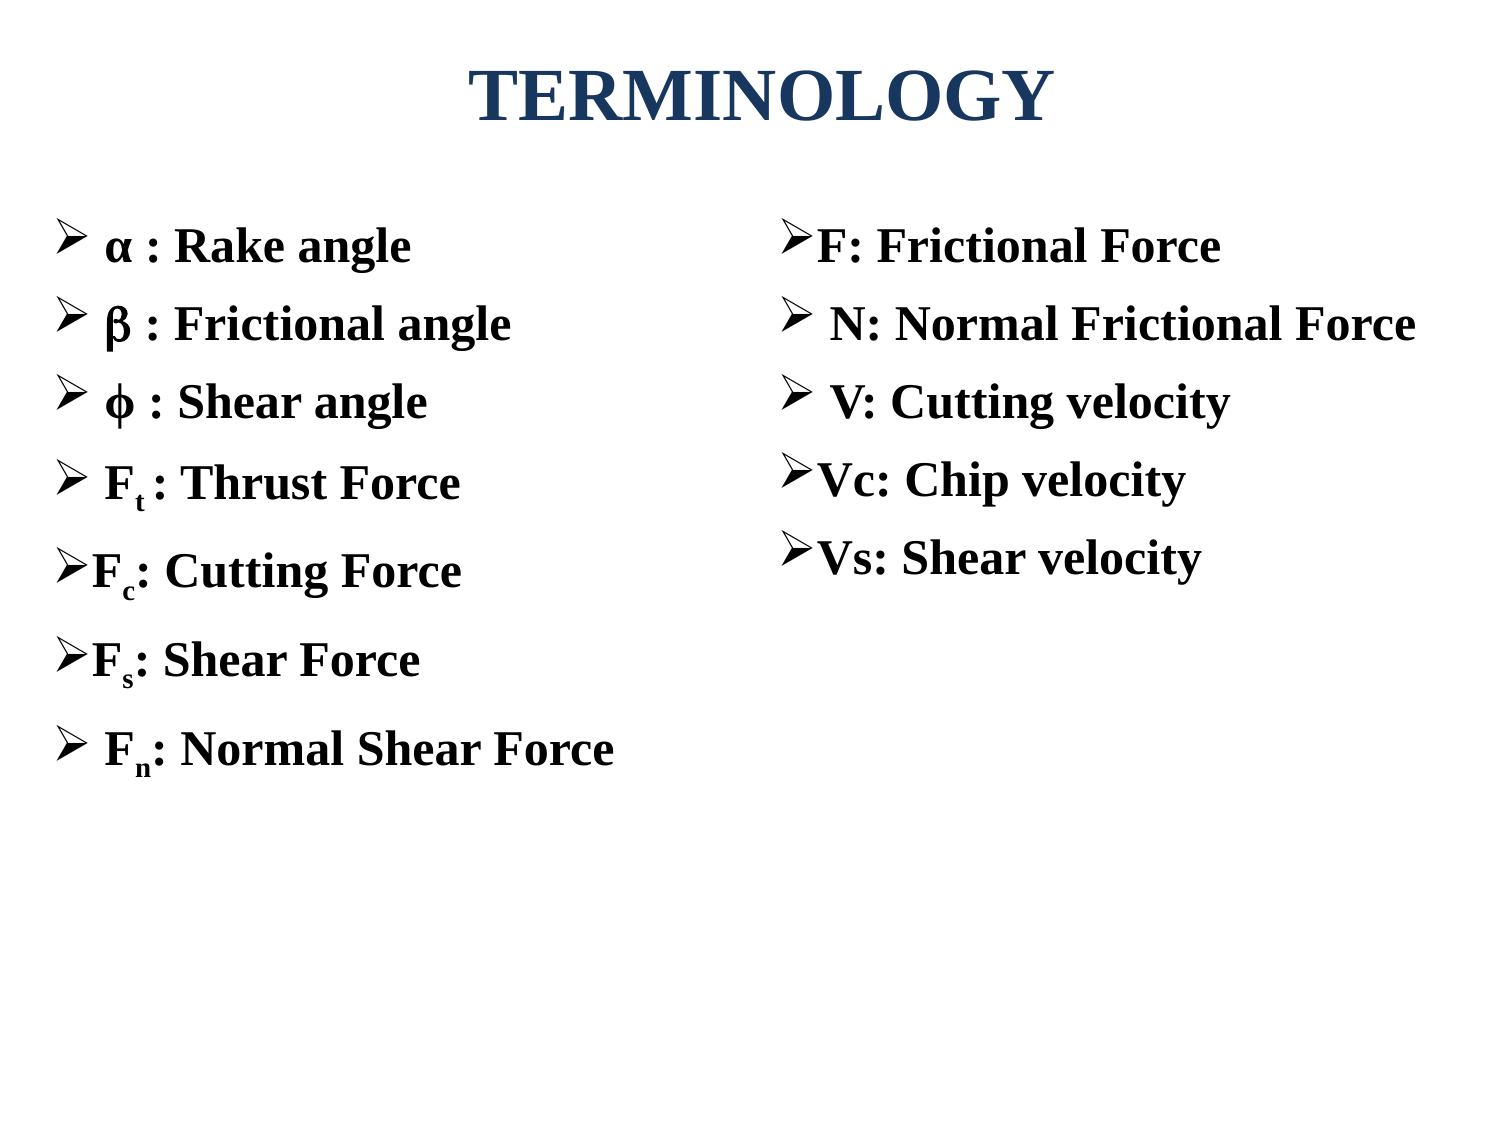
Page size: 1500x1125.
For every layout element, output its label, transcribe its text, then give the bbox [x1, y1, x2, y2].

text_box Terminology [62, 37, 1463, 143]
text_box F: Frictional Force N: Normal Frictional Force V: Cutting velocity Vc: Chip velocity Vs: Shear velocity [762, 187, 1488, 592]
text_box α : Rake angle b : Frictional angle ϕ : Shear angle Ft : Thrust Force Fc: Cutting Force Fs: Shear Force Fn: Normal Shear Force [37, 187, 763, 791]
